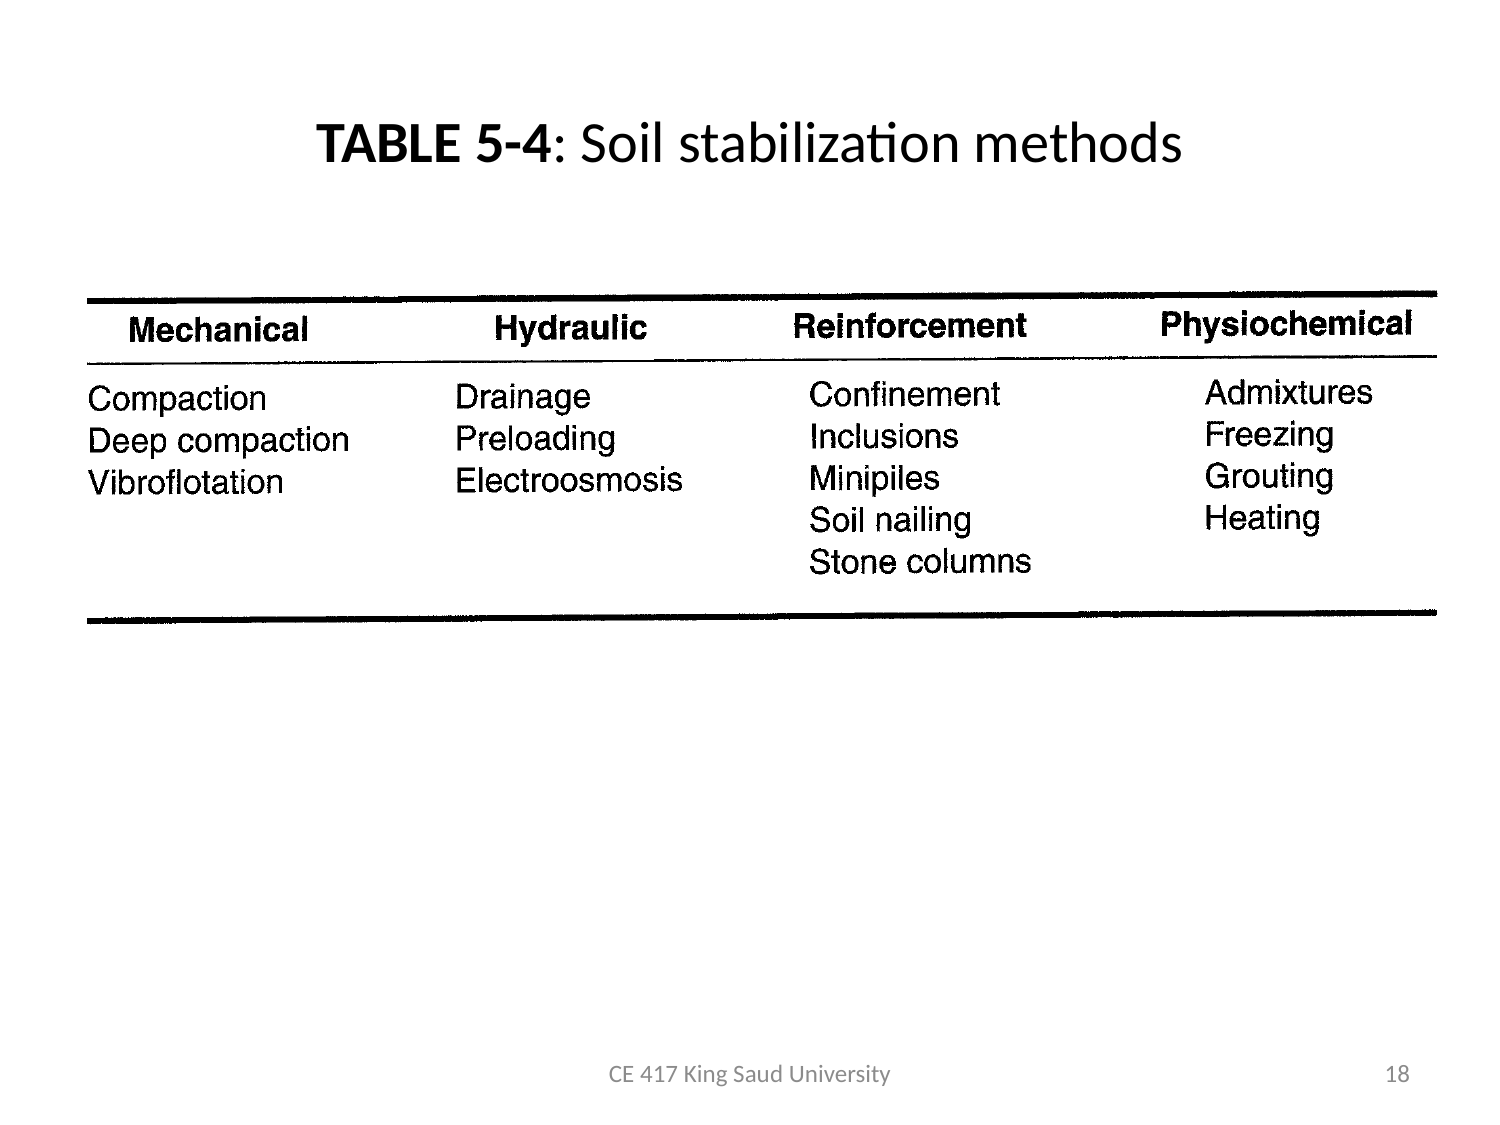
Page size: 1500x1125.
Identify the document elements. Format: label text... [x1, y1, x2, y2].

picture [86, 287, 1451, 626]
title TABLE 5-4: Soil stabilization methods [75, 45, 1425, 233]
slide_number 18 [1074, 1042, 1425, 1103]
footer CE 417 King Saud University [512, 1042, 988, 1103]
